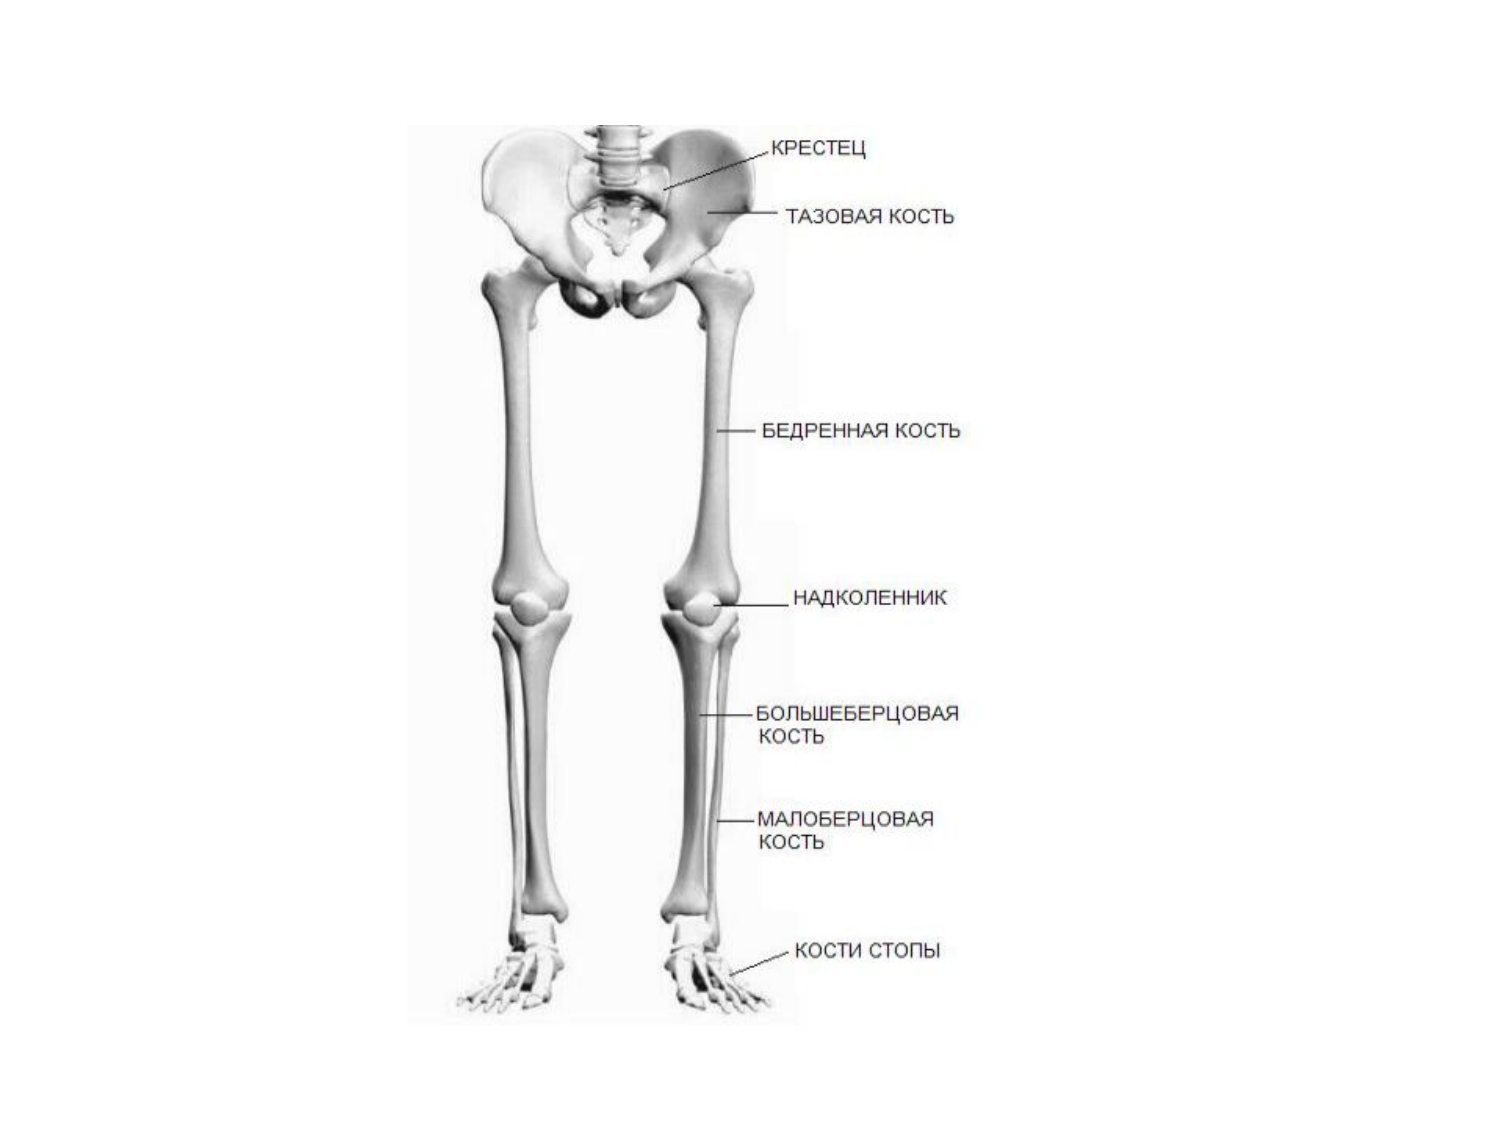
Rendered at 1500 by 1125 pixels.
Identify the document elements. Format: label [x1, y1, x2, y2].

picture [407, 125, 1052, 1032]
